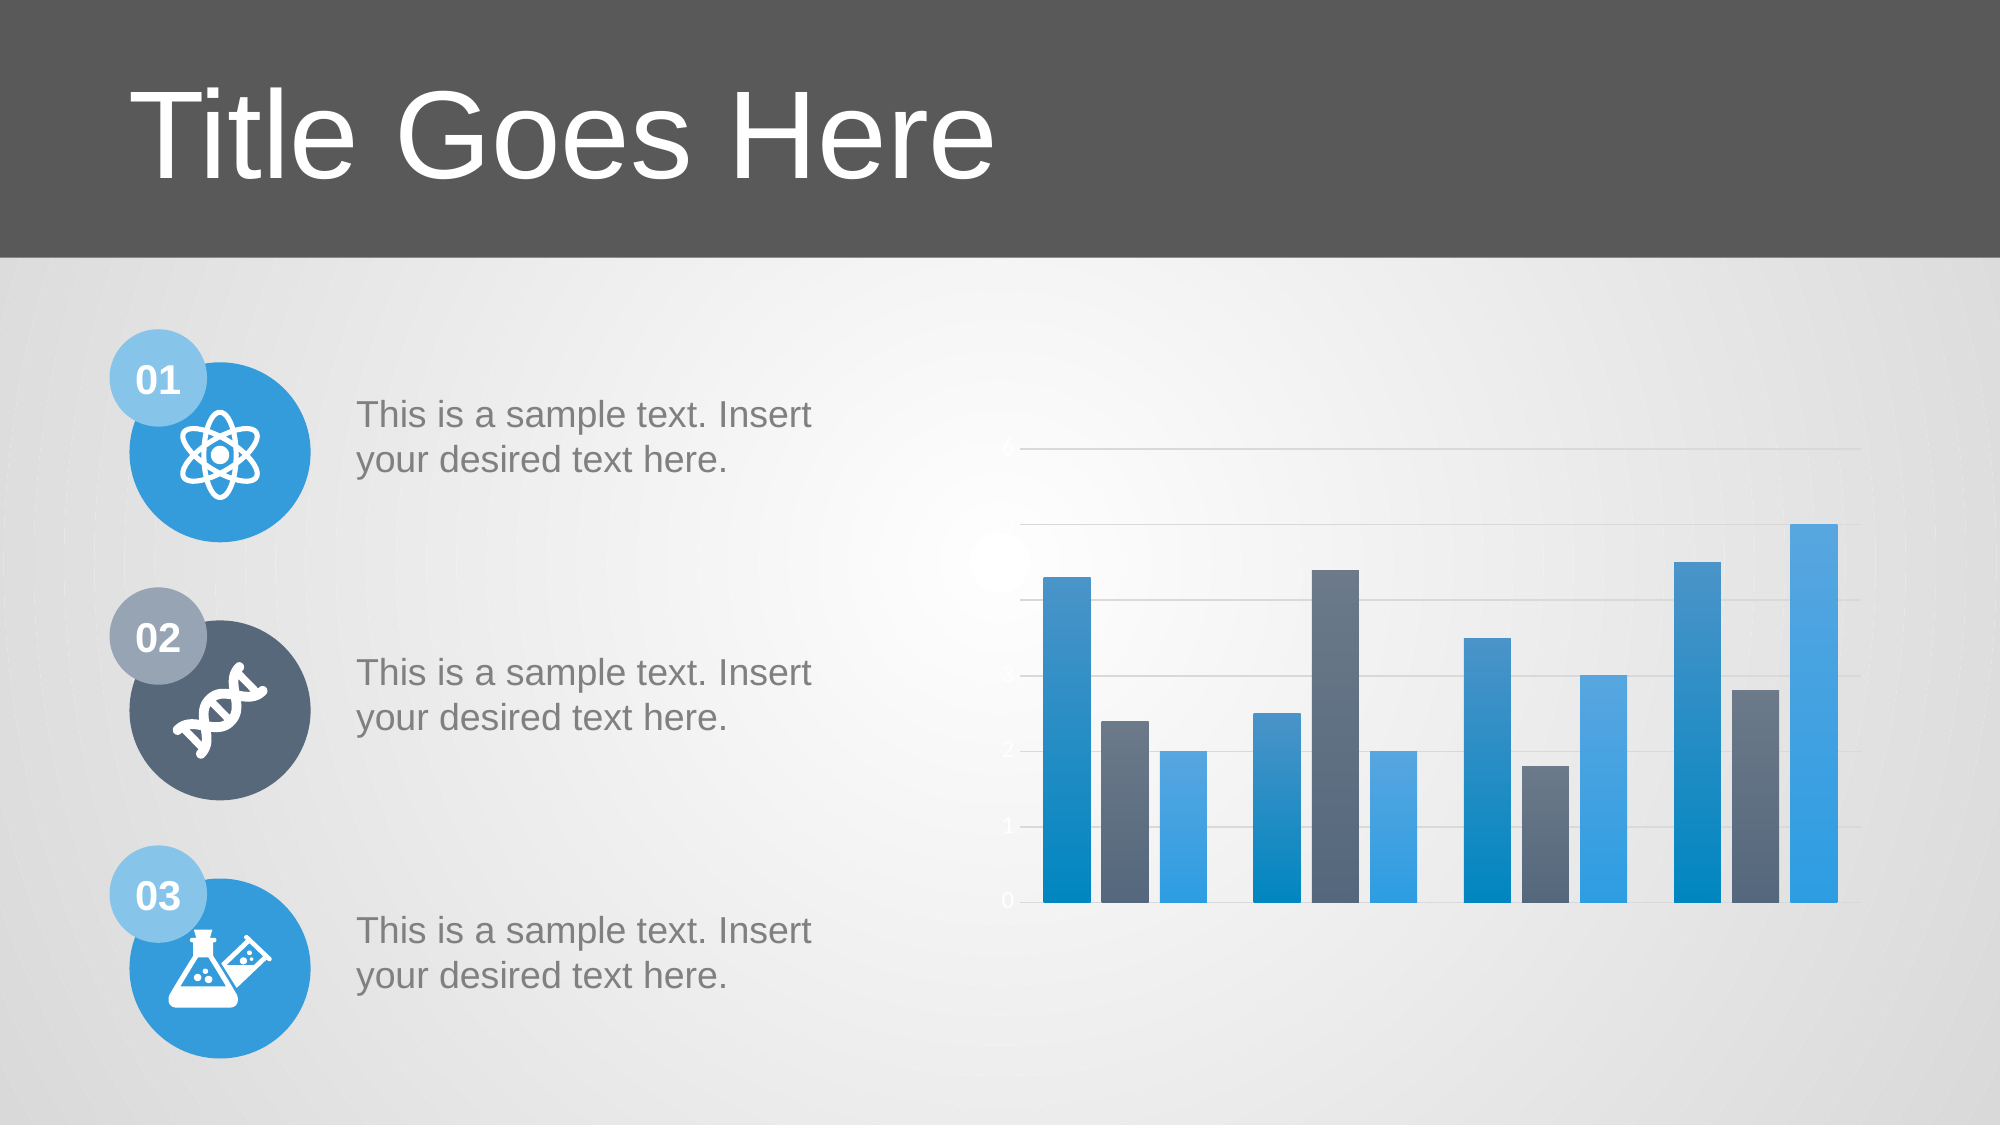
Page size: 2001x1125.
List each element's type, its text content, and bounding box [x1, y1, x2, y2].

text_box Title Goes Here [112, 73, 1887, 184]
text_box This is a sample text. Insert your desired text here. [341, 382, 831, 488]
text_box [172, 662, 268, 759]
text_box [0, 0, 2000, 259]
text_box 02 [108, 586, 209, 686]
text_box This is a sample text. Insert your desired text here. [341, 640, 831, 746]
text_box [168, 929, 238, 1008]
text_box This is a sample text. Insert your desired text here. [341, 898, 831, 1004]
chart [983, 426, 1879, 926]
text_box [221, 935, 272, 988]
text_box 01 [108, 328, 209, 428]
text_box [128, 877, 312, 1060]
text_box 03 [108, 844, 209, 944]
text_box [128, 361, 312, 544]
text_box [128, 619, 312, 802]
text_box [180, 409, 260, 500]
